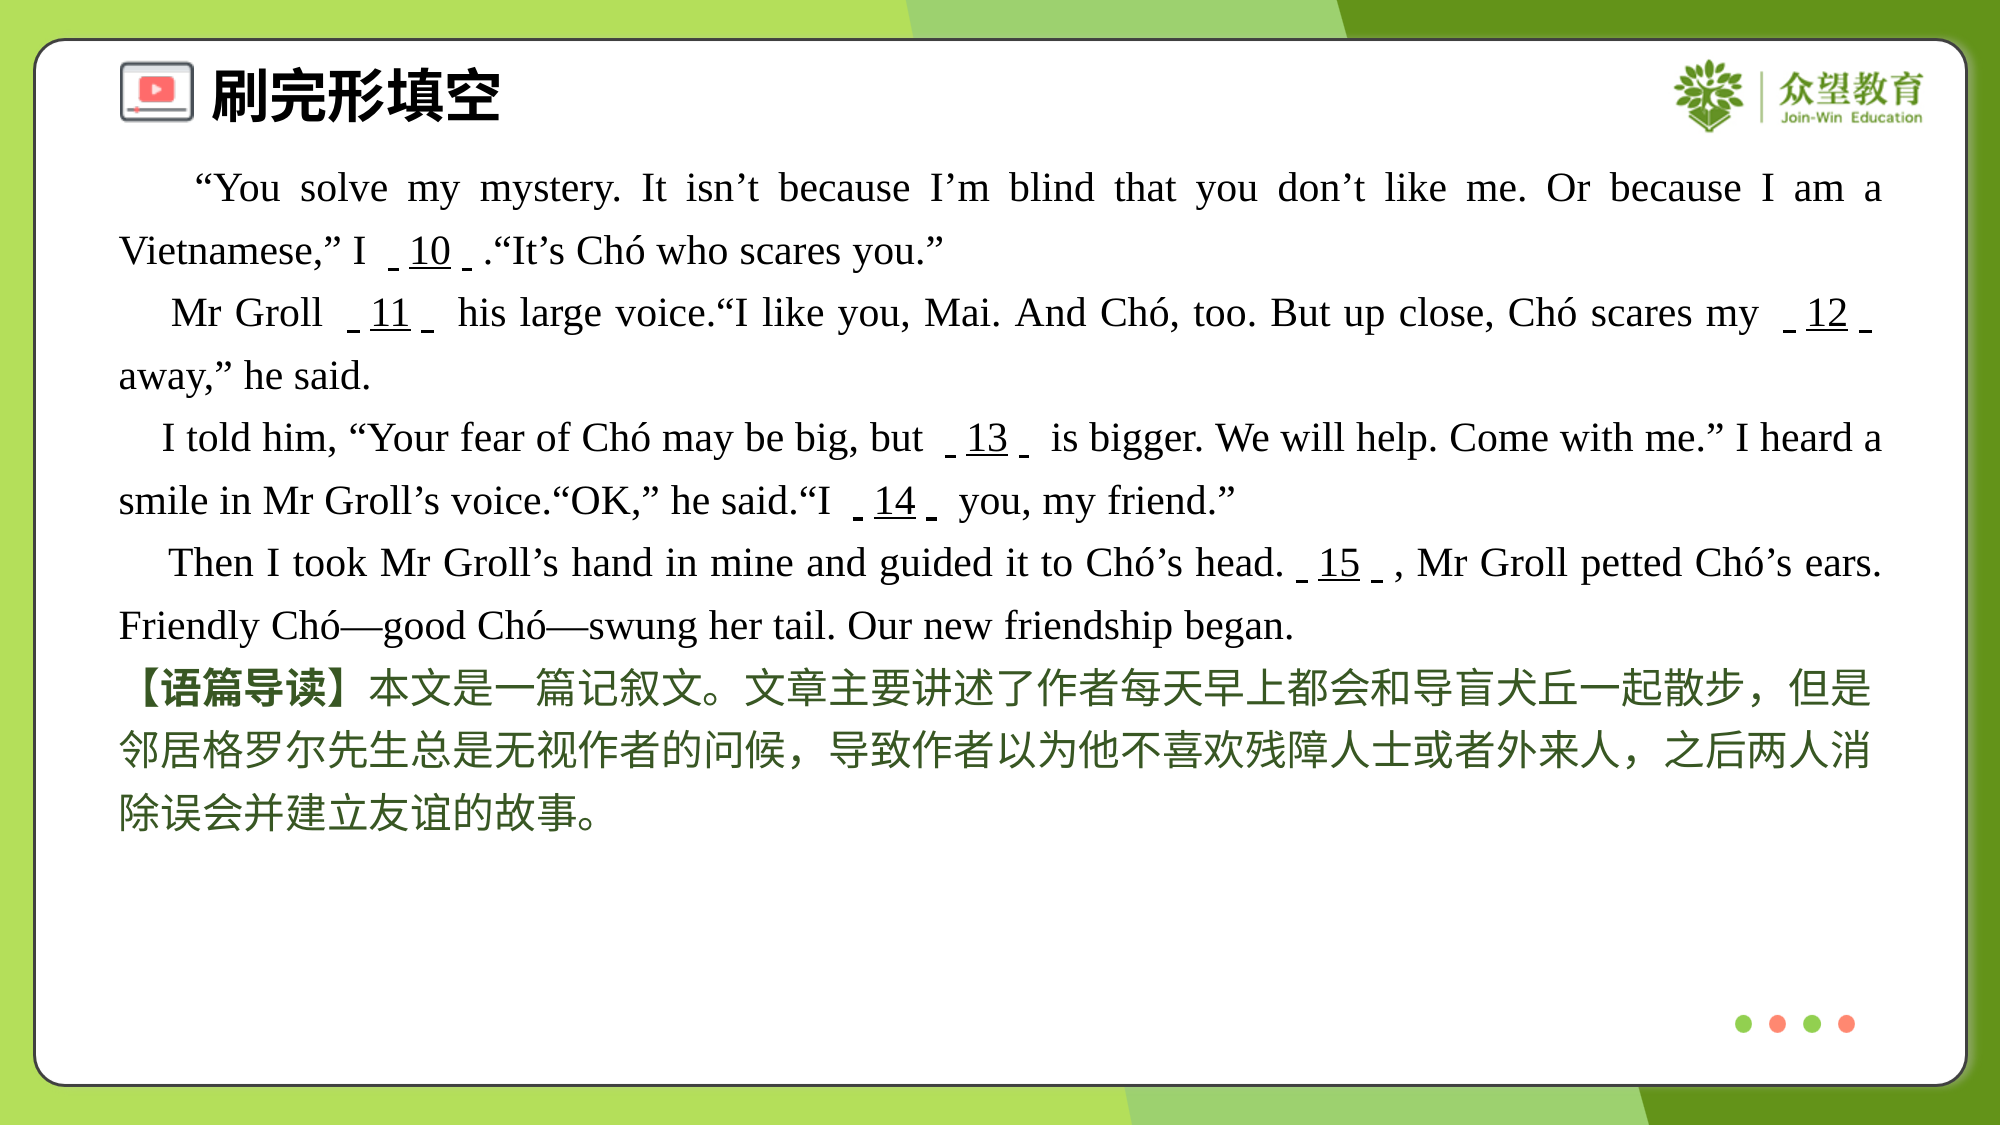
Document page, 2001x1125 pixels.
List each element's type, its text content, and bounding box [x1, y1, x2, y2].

picture [0, 0, 2000, 1125]
text_box “You solve my mystery. It isn’t because I’m blind that you don’t like me. Or because I am a Vietnamese,” I . .10. ..“It’s Chó who scares you.” Mr Groll . .11. . his large voice.“I like you, Mai. And Chó, too. But up close, Chó scares my . .12. . away,” he said. I told him, “Your fear of Chó may be big, but . .13. . is bigger. We will help. Come with me.” I heard a smile in Mr Groll’s voice.“OK,” he said.“I . .14. . you, my friend.” Then I took Mr Groll’s hand in mine and guided it to Chó’s head.. .15. ., Mr Groll petted Chó’s ears. Friendly Chó—good Chó—swung her tail. Our new friendship began. [118, 147, 1883, 643]
text_box 【语篇导读】本文是一篇记叙文。文章主要讲述了作者每天早上都会和导盲犬丘一起散步，但是邻居格罗尔先生总是无视作者的问候，导致作者以为他不喜欢残障人士或者外来人，之后两人消除误会并建立友谊的故事。 [118, 649, 1883, 832]
